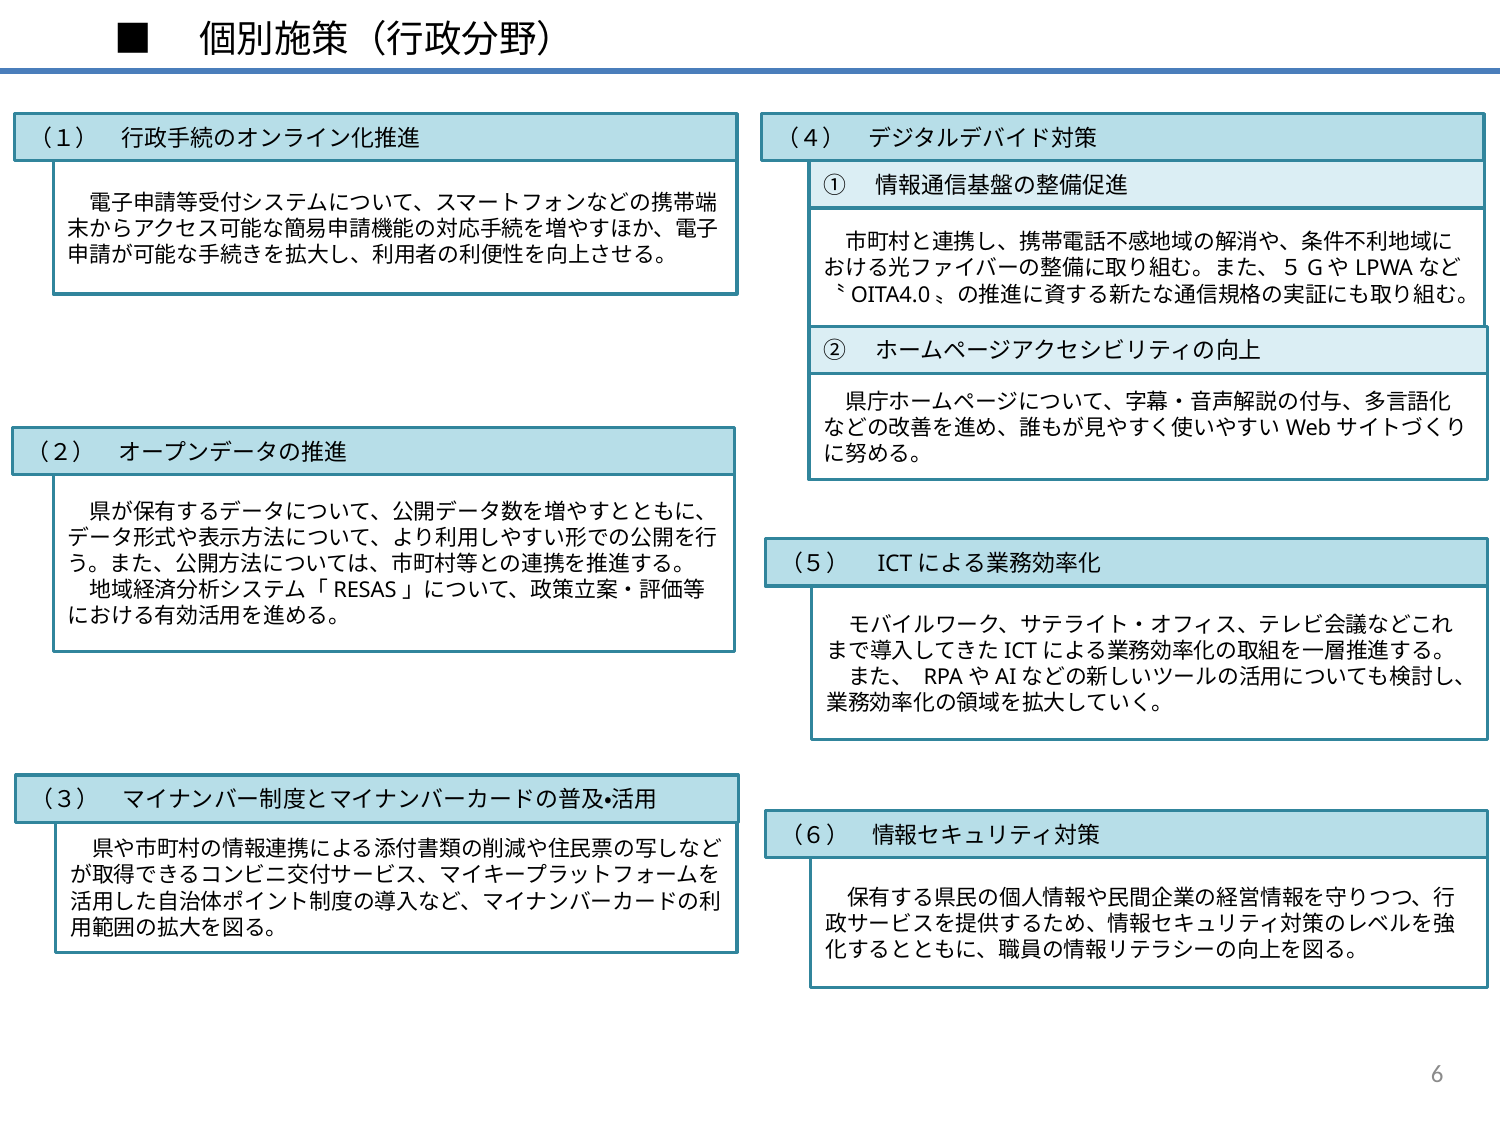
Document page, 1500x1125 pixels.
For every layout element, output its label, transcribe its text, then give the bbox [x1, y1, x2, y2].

text_box （５） ICTによる業務効率化 [763, 537, 1490, 588]
text_box 電子申請等受付システムについて、スマートフォンなどの携帯端末からアクセス可能な簡易申請機能の対応手続を増やすほか、電子申請が可能な手続きを拡大し、利用者の利便性を向上させる。 [51, 163, 739, 296]
text_box ② ホームページアクセシビリティの向上 [807, 324, 1490, 376]
text_box （６） 情報セキュリティ対策 [763, 808, 1490, 860]
text_box （２） オープンデータの推進 [10, 425, 737, 477]
slide_number 6 [1108, 1042, 1459, 1103]
text_box 保有する県民の個人情報や民間企業の経営情報を守りつつ、行政サービスを提供するため、情報セキュリティ対策のレベルを強化するとともに、職員の情報リテラシーの向上を図る。 [808, 860, 1490, 990]
text_box モバイルワーク、サテライト・オフィス、テレビ会議などこれまで導入してきたICTによる業務効率化の取組を一層推進する。 また、 RPAやAIなどの新しいツールの活用についても検討し、業務効率化の領域を拡大していく。 [810, 588, 1490, 742]
text_box 県や市町村の情報連携による添付書類の削減や住民票の写しなどが取得できるコンビニ交付サービス、マイキープラットフォームを活用した自治体ポイント制度の導入など、マイナンバーカードの利用範囲の拡大を図る。 [54, 824, 739, 954]
text_box 県が保有するデータについて、公開データ数を増やすとともに、データ形式や表示方法について、より利用しやすい形での公開を行う。また、公開方法については、市町村等との連携を推進する。 地域経済分析システム「RESAS」について、政策立案・評価等における有効活用を進める。 [51, 477, 737, 653]
text_box （３） マイナンバー制度とマイナンバーカードの普及・活用 [14, 773, 740, 824]
text_box （１） 行政手続のオンライン化推進 [13, 111, 739, 163]
text_box 県庁ホームページについて、字幕・音声解説の付与、多言語化などの改善を進め、誰もが見やすく使いやすいWebサイトづくりに努める。 [807, 376, 1490, 482]
text_box ■ 個別施策（行政分野） [100, 7, 682, 67]
text_box ① 情報通信基盤の整備促進 [807, 163, 1486, 206]
text_box 市町村と連携し、携帯電話不感地域の解消や、条件不利地域における光ファイバーの整備に取り組む。また、５GやLPWAなど〝OITA4.0〟の推進に資する新たな通信規格の実証にも取り組む。 [807, 206, 1487, 324]
text_box （４） デジタルデバイド対策 [760, 111, 1486, 163]
